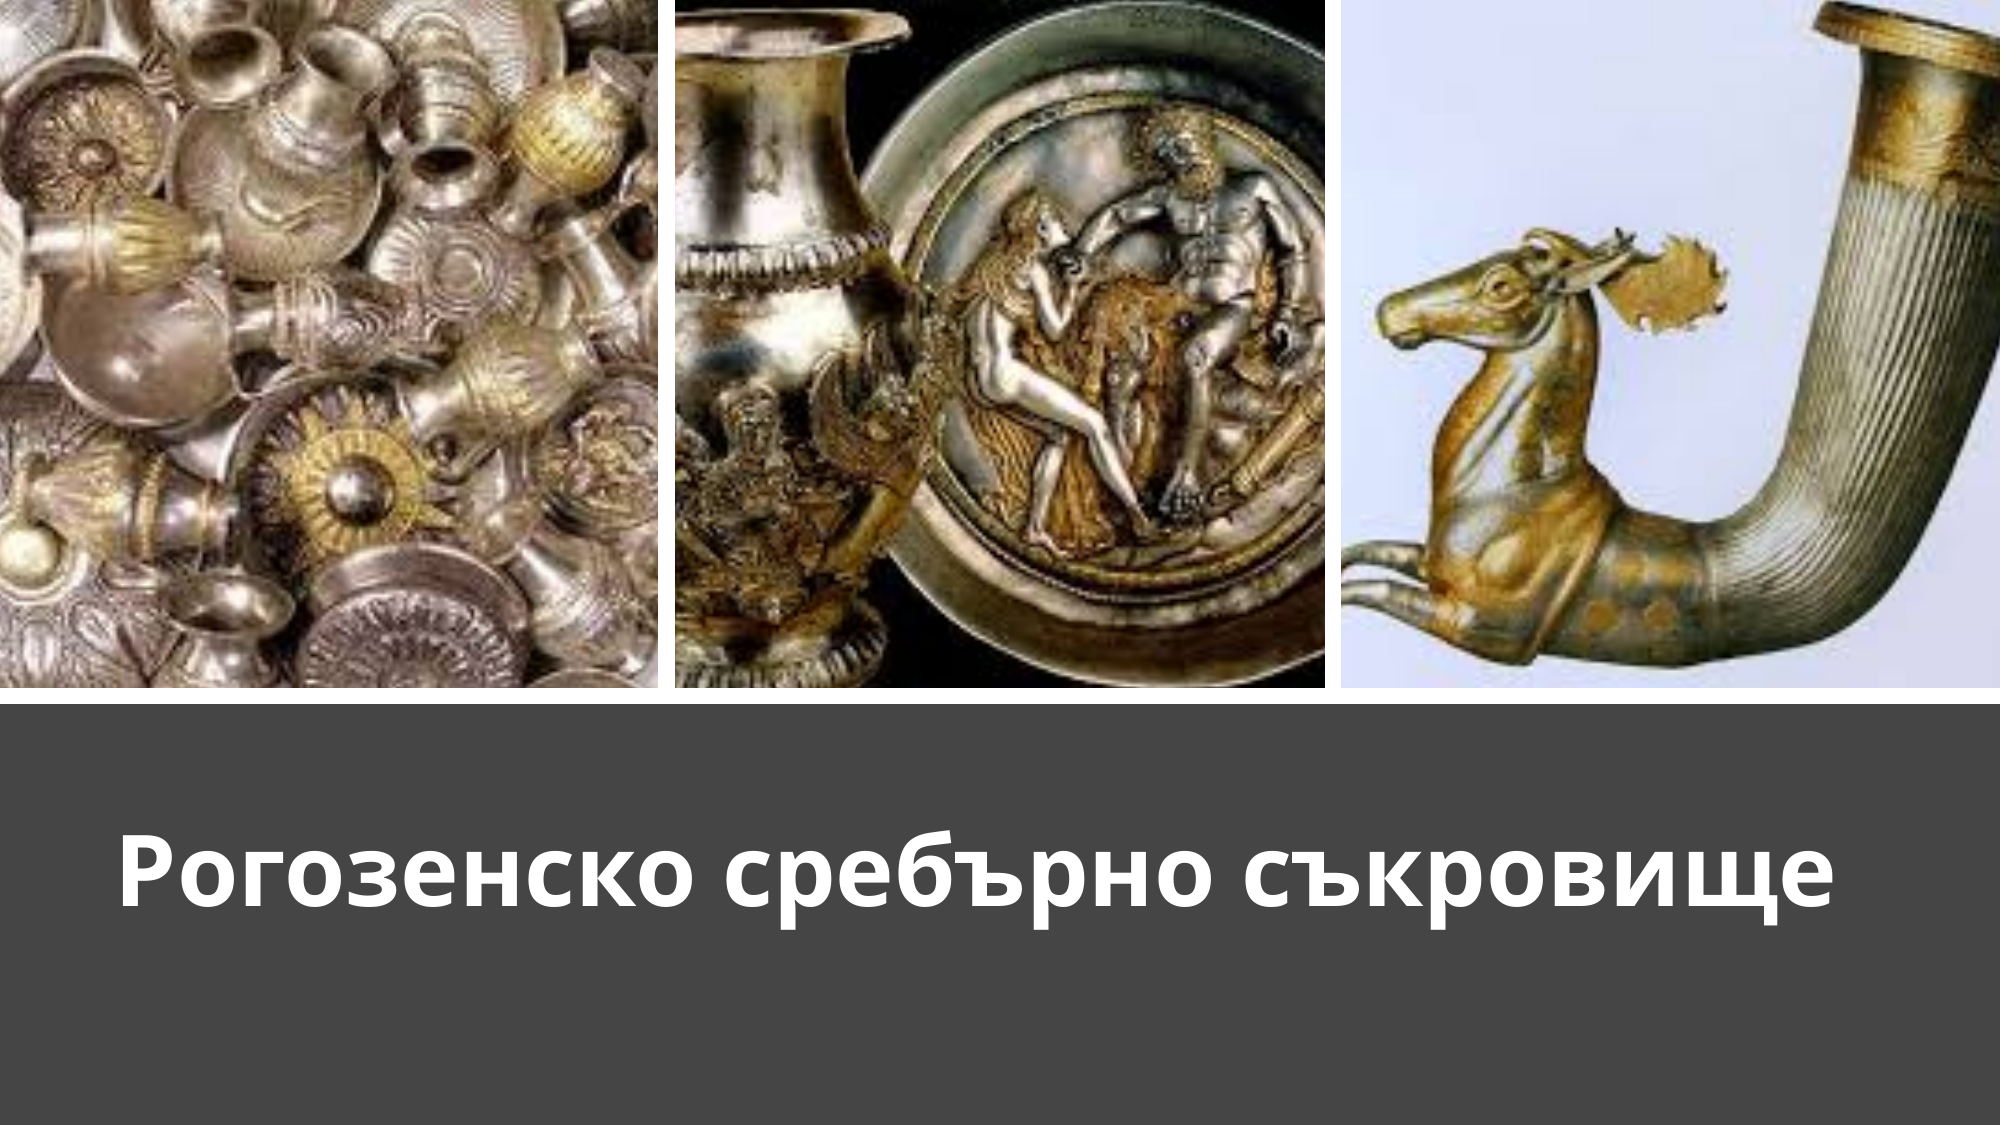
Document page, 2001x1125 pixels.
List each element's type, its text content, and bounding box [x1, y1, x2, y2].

picture [670, 0, 1332, 695]
picture [1334, 0, 2000, 695]
title Рогозенско сребърно съкровище [99, 719, 1892, 936]
picture [0, 0, 666, 695]
